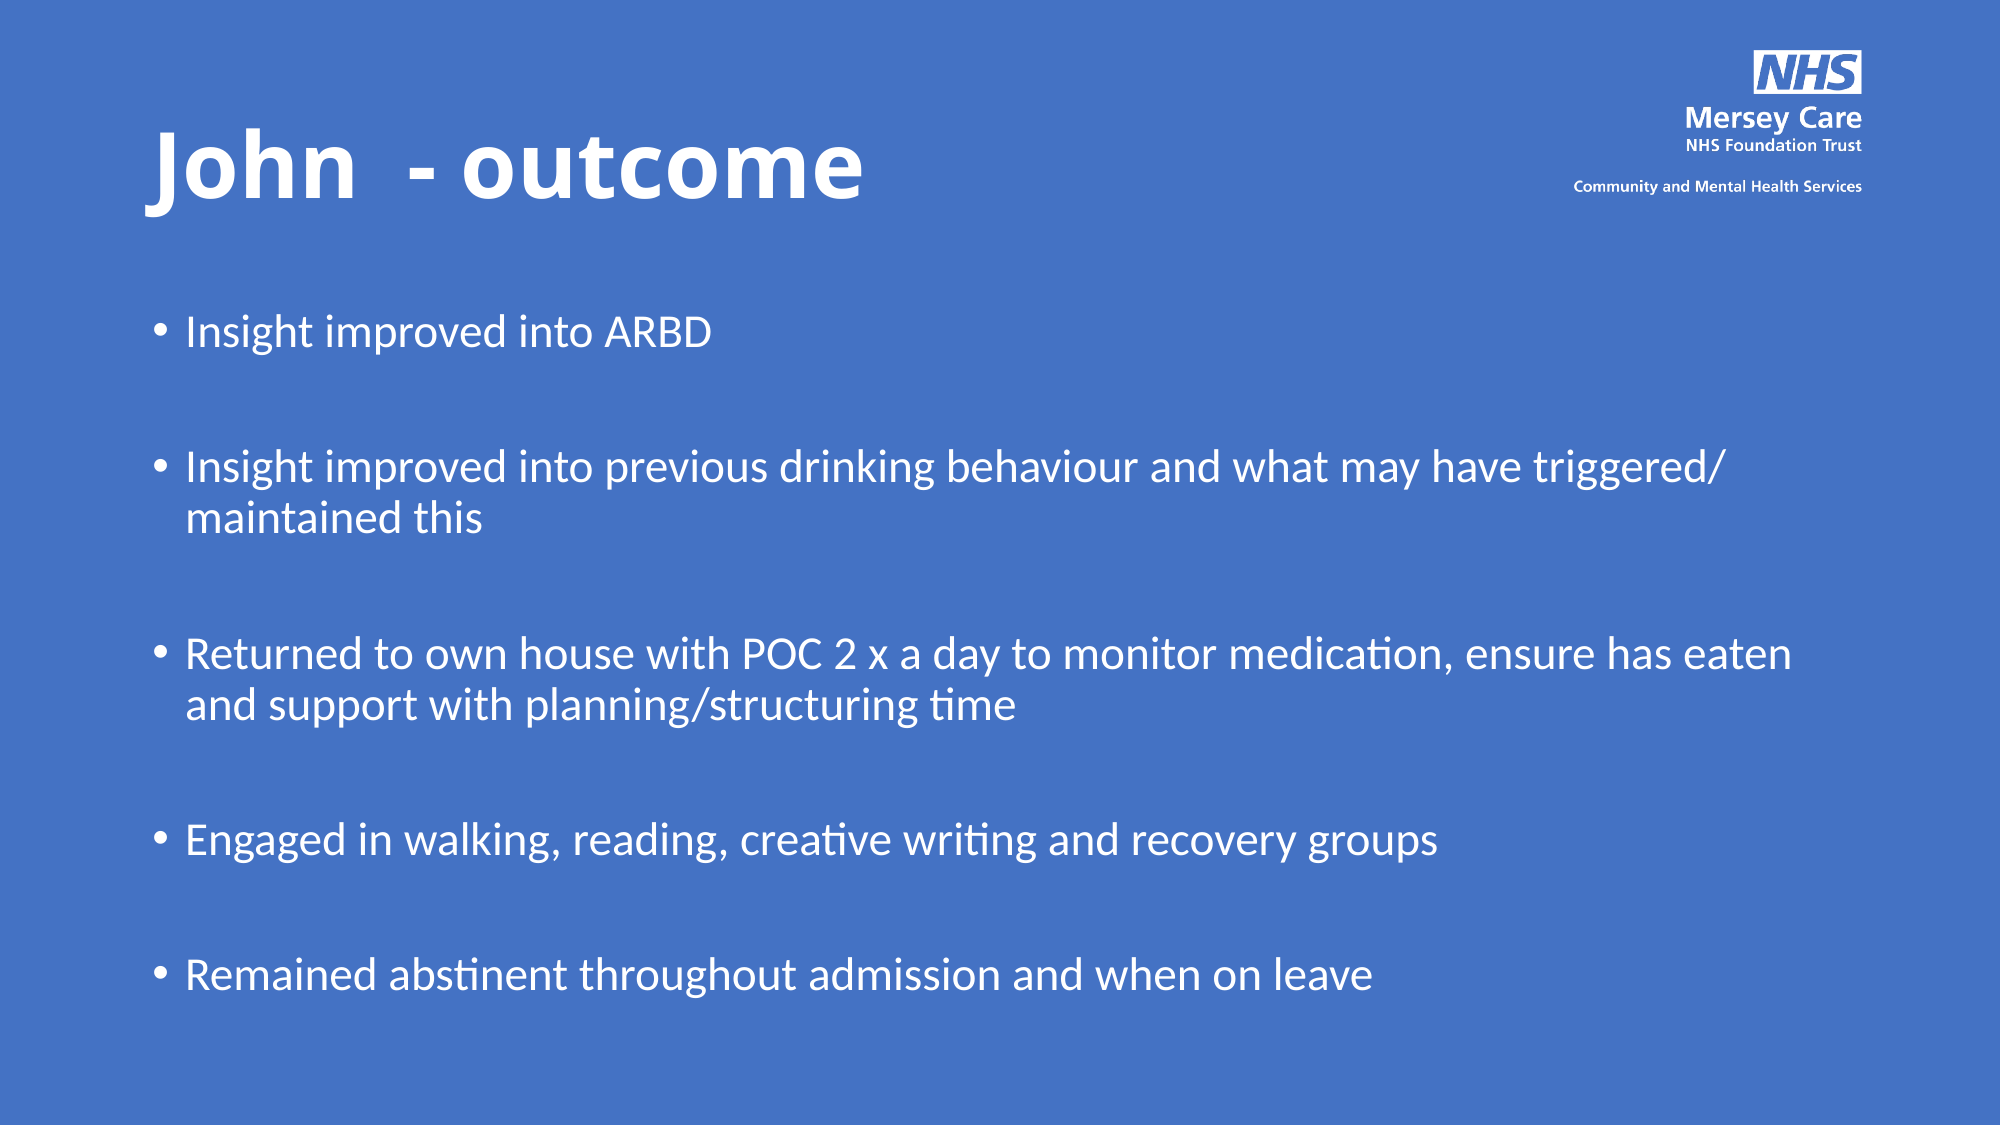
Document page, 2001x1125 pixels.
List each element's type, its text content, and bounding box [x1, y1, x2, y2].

picture [1573, 50, 1862, 196]
title John - outcome [137, 59, 1863, 278]
list Insight improved into ARBD Insight improved into previous drinking behaviour and what may have triggered/ maintained this Returned to own house with POC 2 x a day to monitor medication, ensure has eaten and support with planning/structuring time Engaged in walking, reading, creative writing and recovery groups Remained abstinent throughout admission and when on leave [137, 299, 1863, 1014]
